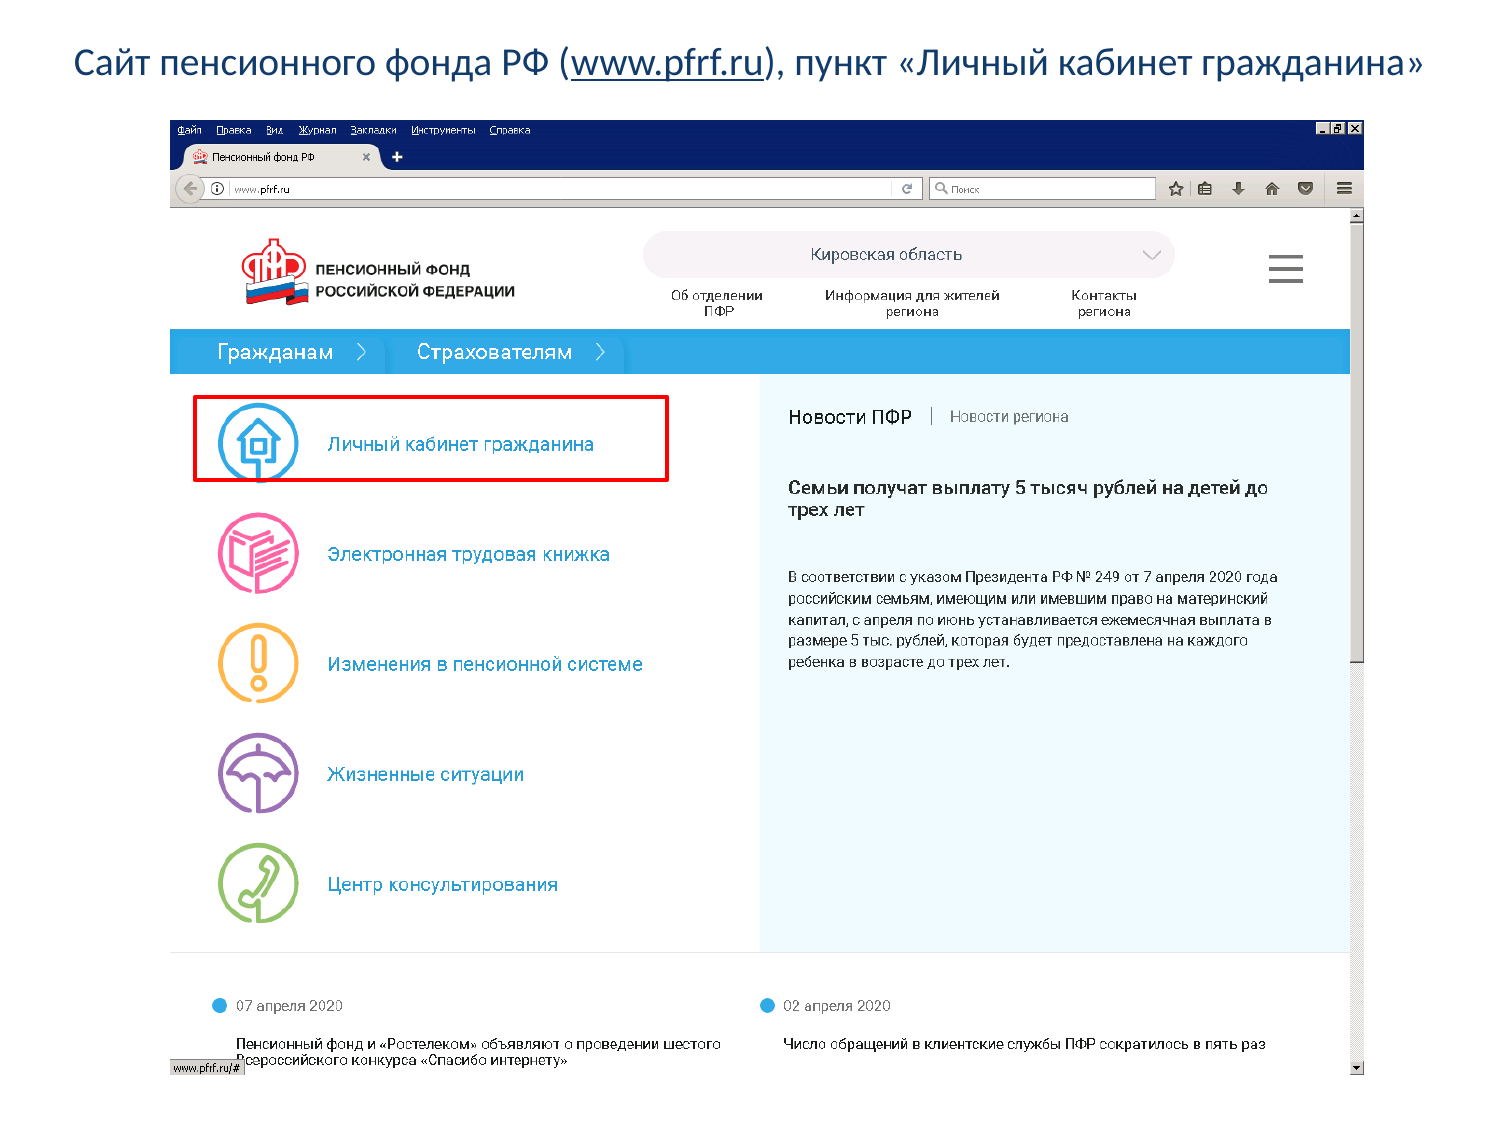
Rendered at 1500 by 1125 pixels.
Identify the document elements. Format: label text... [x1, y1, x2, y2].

text_box Сайт пенсионного фонда РФ (www.pfrf.ru), пункт «Личный кабинет гражданина» [29, 28, 1471, 92]
picture [170, 119, 1365, 1075]
